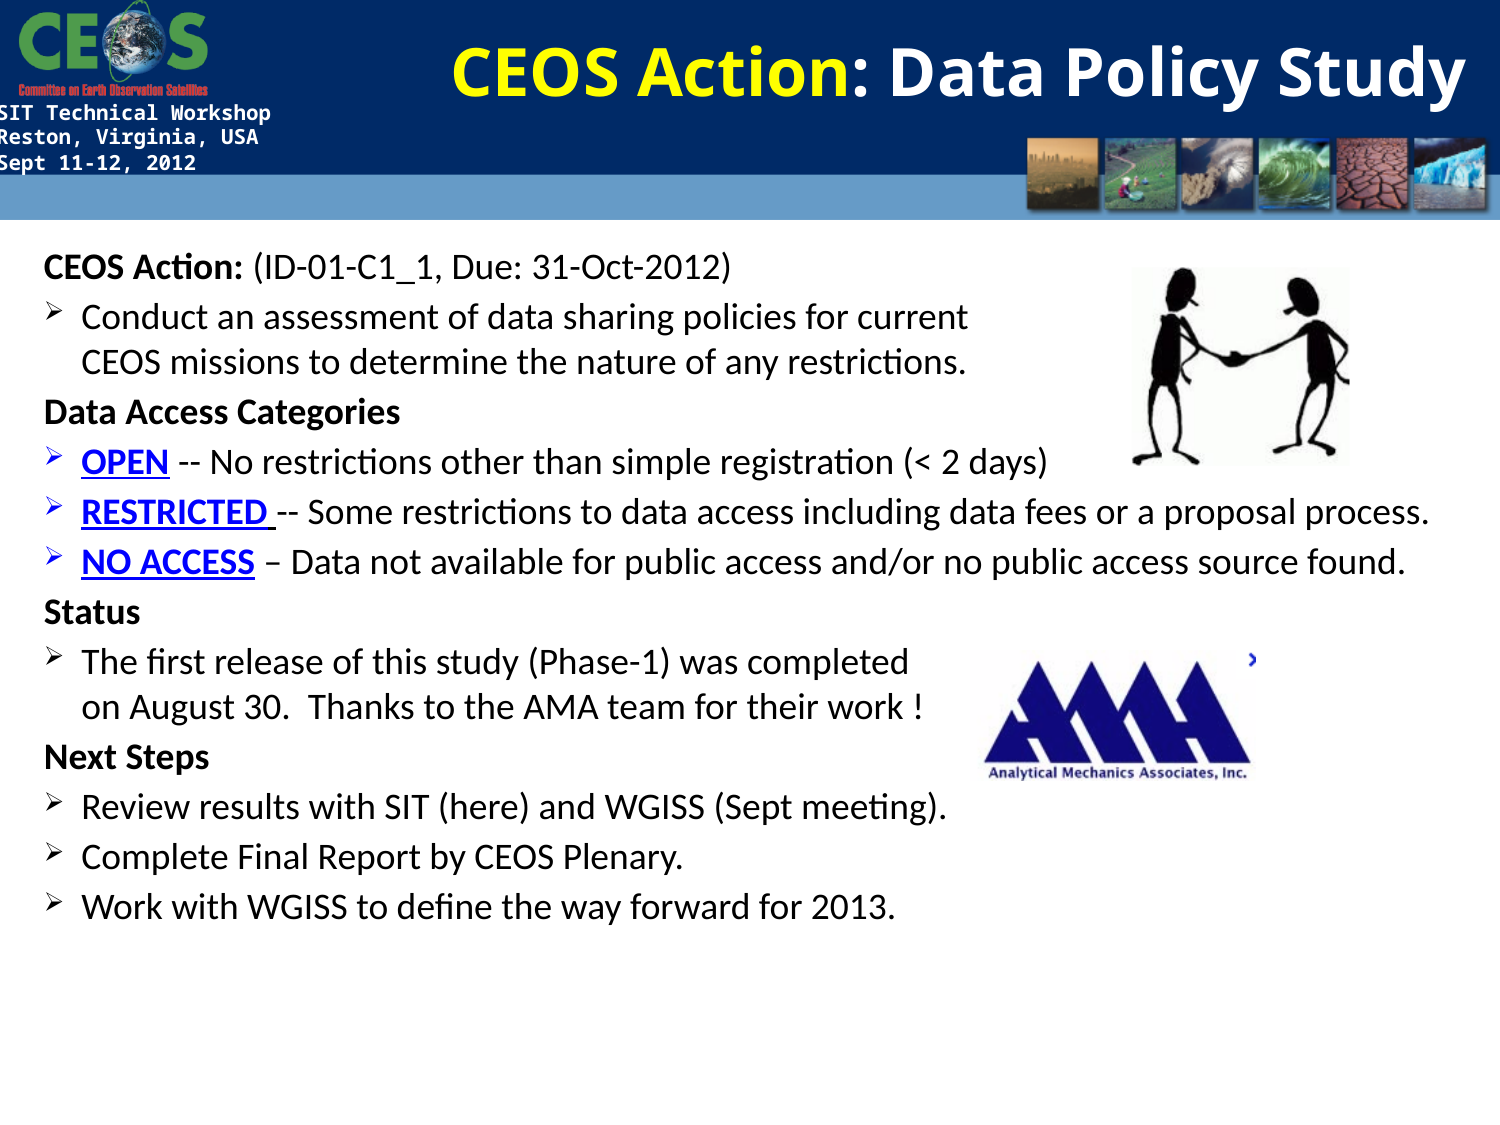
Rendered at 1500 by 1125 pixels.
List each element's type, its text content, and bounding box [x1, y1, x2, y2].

picture [0, 0, 1500, 220]
text_box CEOS Action: (ID-01-C1_1, Due: 31-Oct-2012) Conduct an assessment of data sharing policies for current CEOS missions to determine the nature of any restrictions. Data Access Categories OPEN -- No restrictions other than simple registration (< 2 days) RESTRICTED -- Some restrictions to data access including data fees or a proposal process. NO ACCESS – Data not available for public access and/or no public access source found. Status The first release of this study (Phase-1) was completed on August 30. Thanks to the AMA team for their work ! Next Steps Review results with SIT (here) and WGISS (Sept meeting). Complete Final Report by CEOS Plenary. Work with WGISS to define the way forward for 2013. [29, 234, 1459, 935]
text_box CEOS Action: Data Policy Study [252, 22, 1482, 118]
picture [970, 649, 1256, 781]
picture [1118, 261, 1360, 475]
